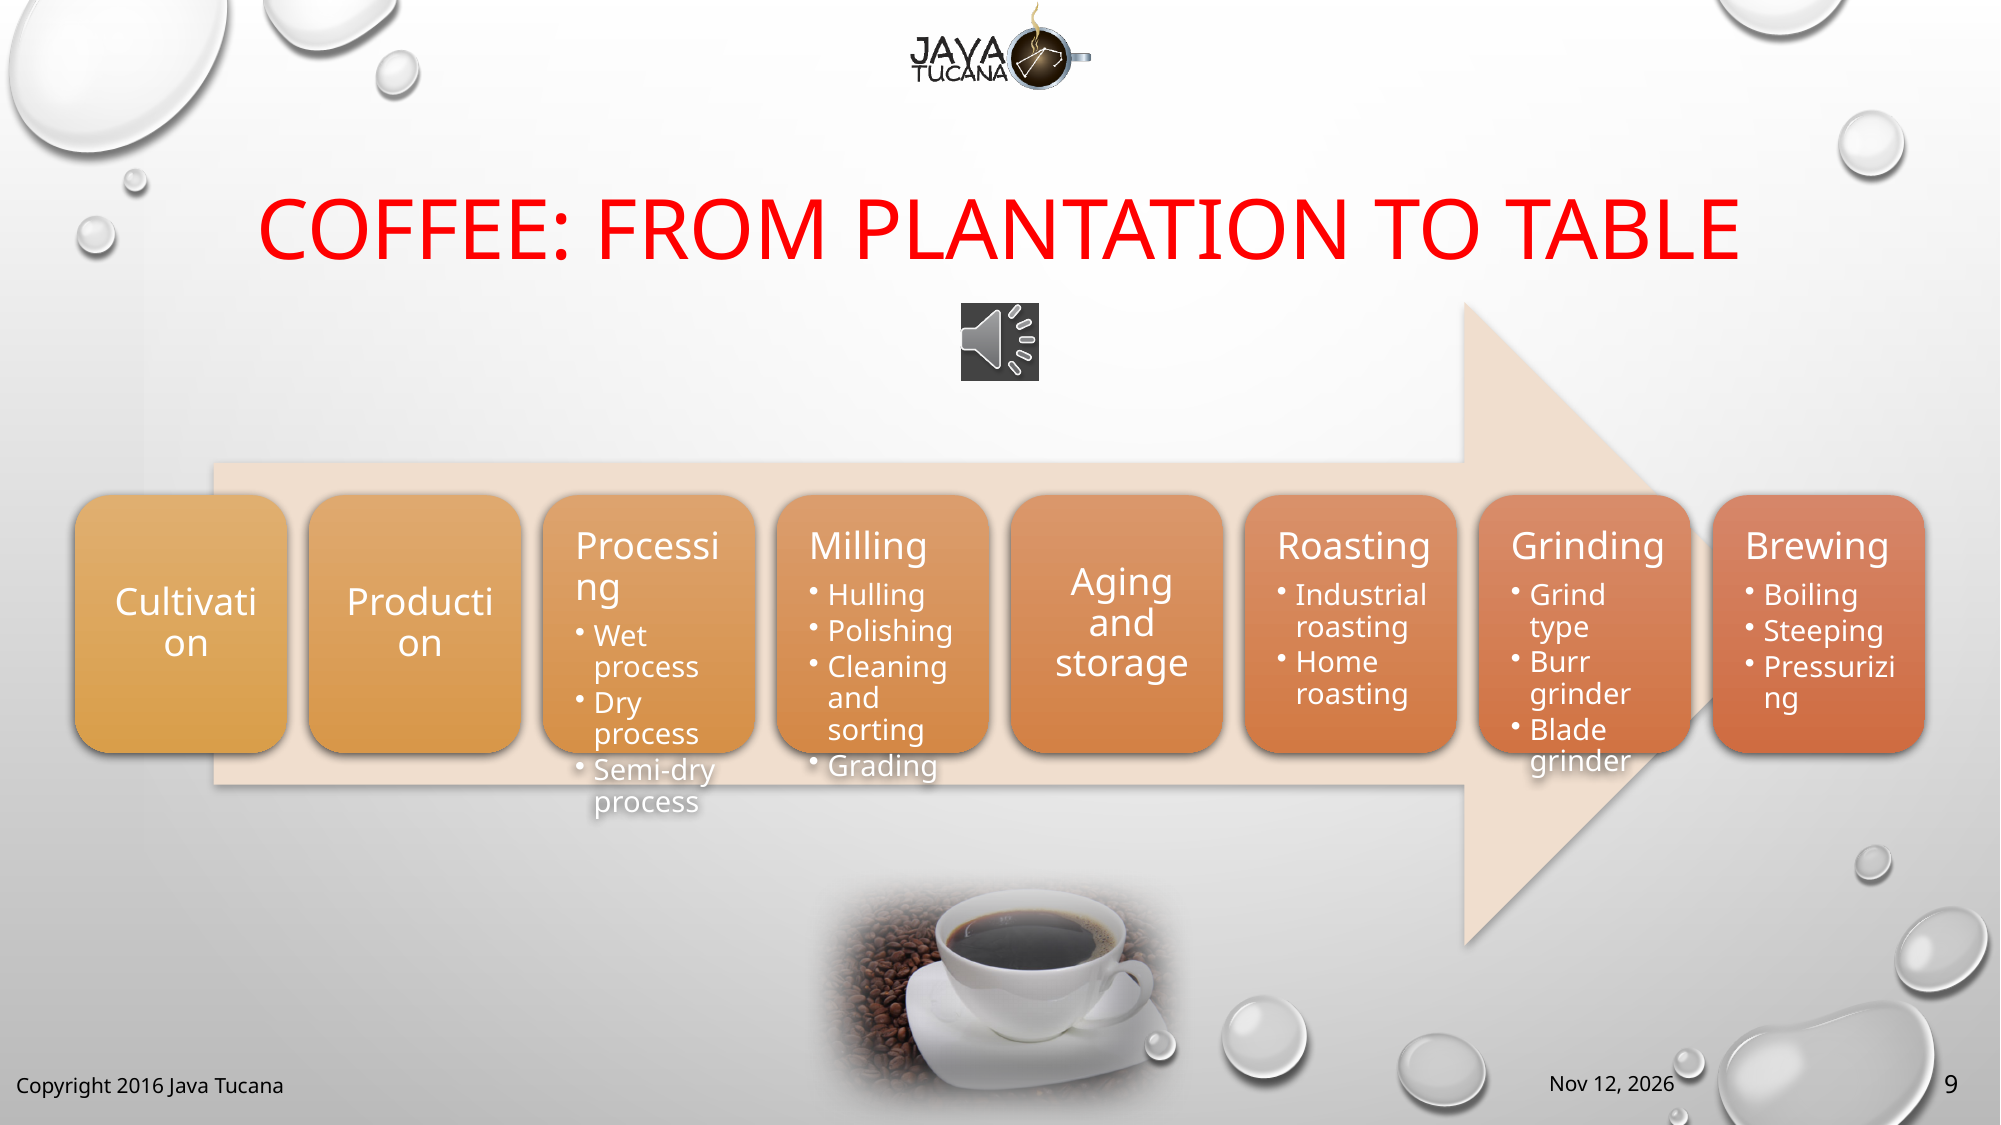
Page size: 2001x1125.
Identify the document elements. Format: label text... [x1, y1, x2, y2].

slide_number 5-May-16 [1239, 1055, 1690, 1116]
picture [0, 0, 2001, 1125]
title Coffee: From plantation to table [149, 101, 1851, 301]
slide_number 9 [1848, 1055, 1974, 1116]
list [74, 301, 1926, 946]
footer Copyright 2016 Java Tucana [1, 1055, 1096, 1116]
